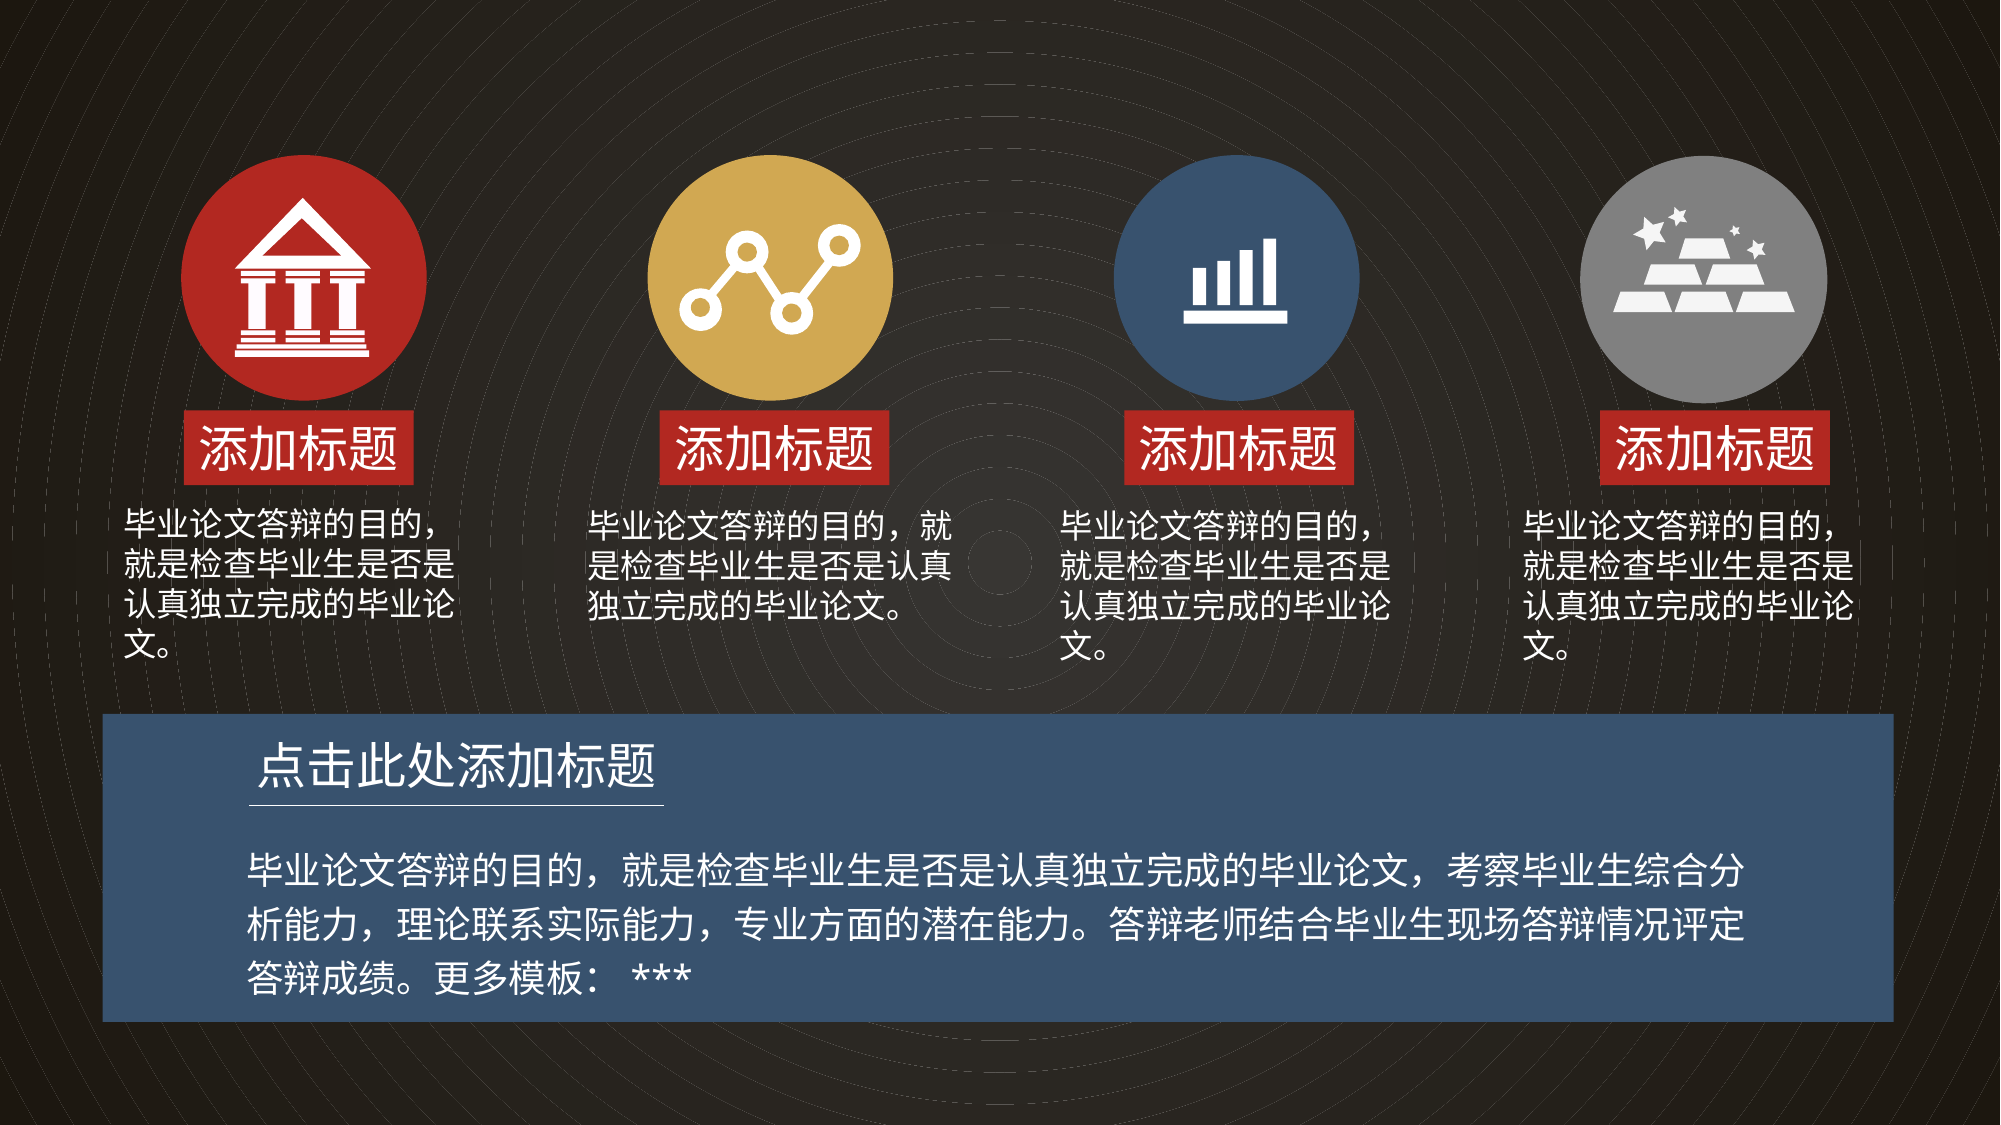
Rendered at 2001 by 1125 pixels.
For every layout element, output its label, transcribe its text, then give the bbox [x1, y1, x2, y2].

text_box 添加标题 [183, 410, 414, 486]
text_box 毕业论文答辩的目的，就是检查毕业生是否是认真独立完成的毕业论文。 [572, 497, 969, 633]
text_box 毕业论文答辩的目的，就是检查毕业生是否是认真独立完成的毕业论文，考察毕业生综合分析能力，理论联系实际能力，专业方面的潜在能力。答辩老师结合毕业生现场答辩情况评定答辩成绩。更多模板：*** [231, 830, 1789, 977]
text_box 毕业论文答辩的目的，就是检查毕业生是否是认真独立完成的毕业论文。 [1507, 497, 1900, 673]
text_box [1580, 155, 1828, 404]
text_box 毕业论文答辩的目的，就是检查毕业生是否是认真独立完成的毕业论文。 [1045, 497, 1437, 673]
text_box 点击此处添加标题 [241, 726, 672, 802]
text_box 添加标题 [659, 410, 890, 486]
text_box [1113, 155, 1360, 401]
text_box [101, 713, 1895, 1023]
text_box 添加标题 [1600, 410, 1830, 486]
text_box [647, 155, 894, 401]
text_box 添加标题 [1124, 410, 1355, 486]
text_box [181, 155, 427, 401]
text_box 毕业论文答辩的目的，就是检查毕业生是否是认真独立完成的毕业论文。 [108, 495, 493, 670]
